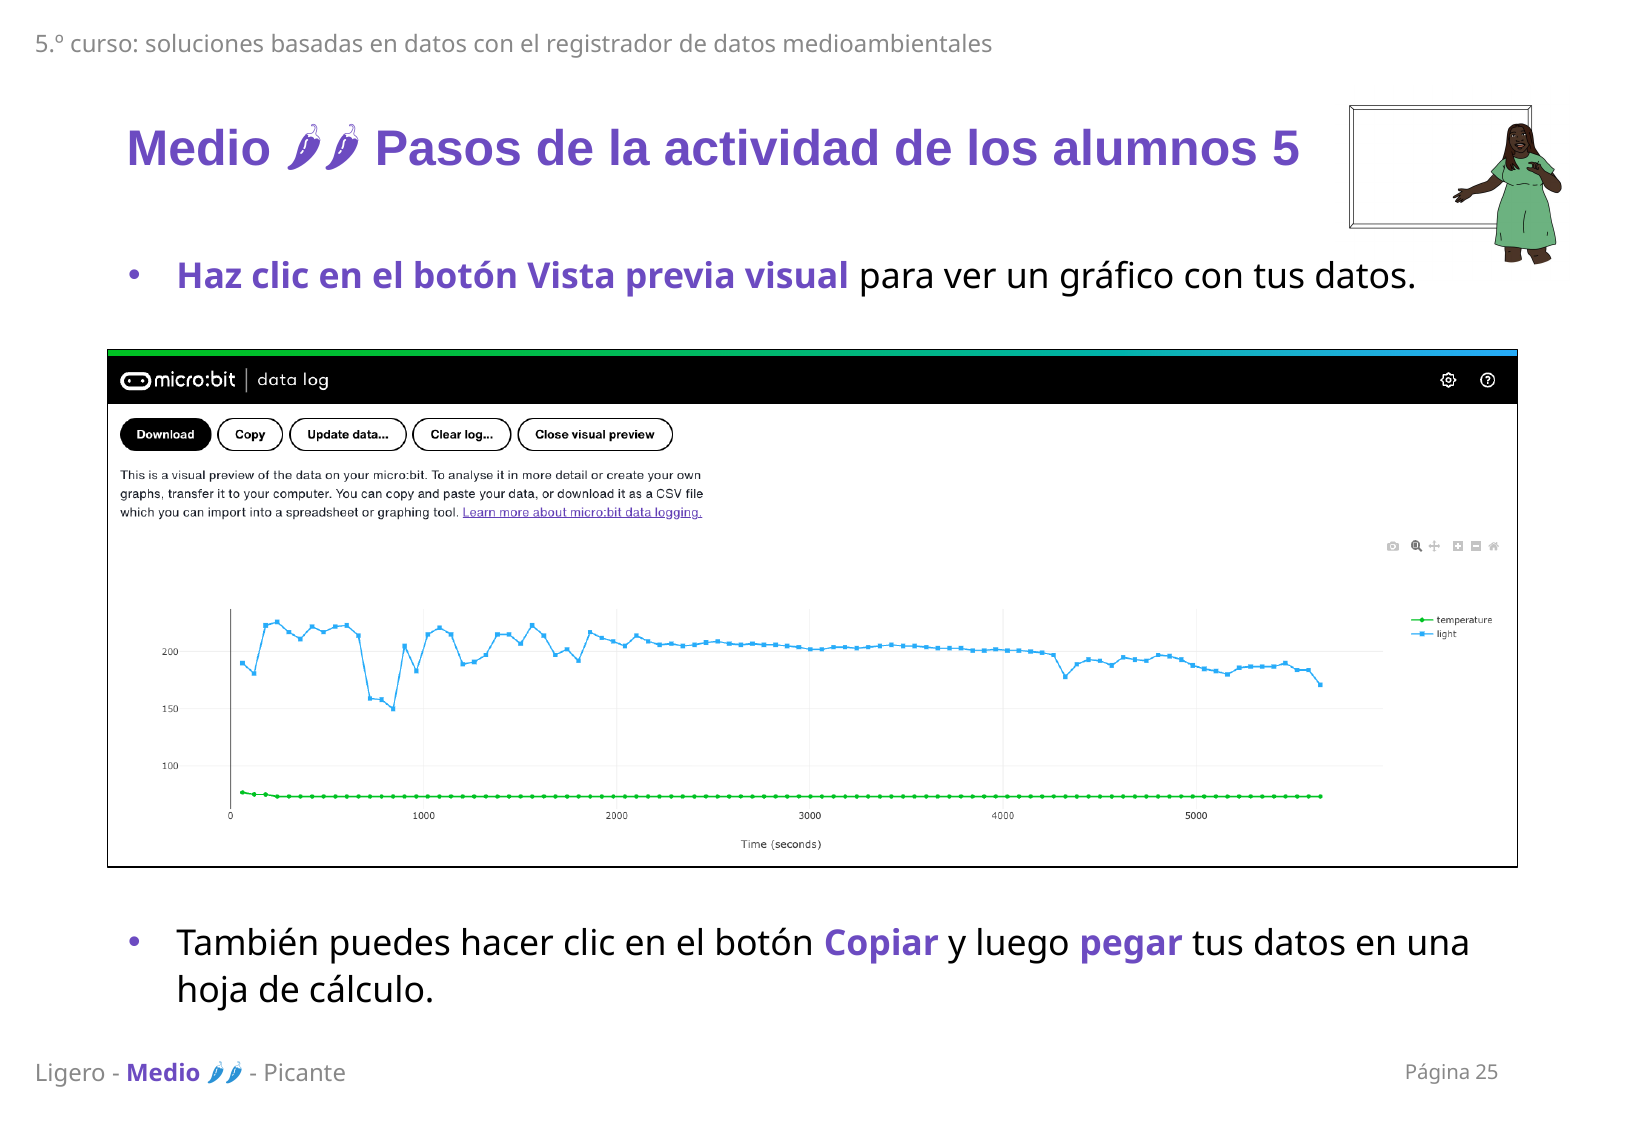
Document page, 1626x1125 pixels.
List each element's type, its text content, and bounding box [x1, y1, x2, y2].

list Haz clic en el botón Vista previa visual para ver un gráfico con tus datos. También puedes hacer clic en el botón Copiar y luego pegar tus datos en una hoja de cálculo. [111, 241, 1514, 348]
title Medio 🌶️🌶️ Pasos de la actividad de los alumnos 5 [111, 74, 1514, 225]
slide_number Página 25 [1147, 1042, 1514, 1103]
picture [107, 350, 1518, 867]
list Haz clic en el botón Vista previa visual para ver un gráfico con tus datos. También puedes hacer clic en el botón Copiar y luego pegar tus datos en una hoja de cálculo. [111, 876, 1514, 1030]
picture [1335, 84, 1571, 281]
text_box Ligero - Medio 🌶️🌶️ - Picante [19, 1042, 623, 1103]
